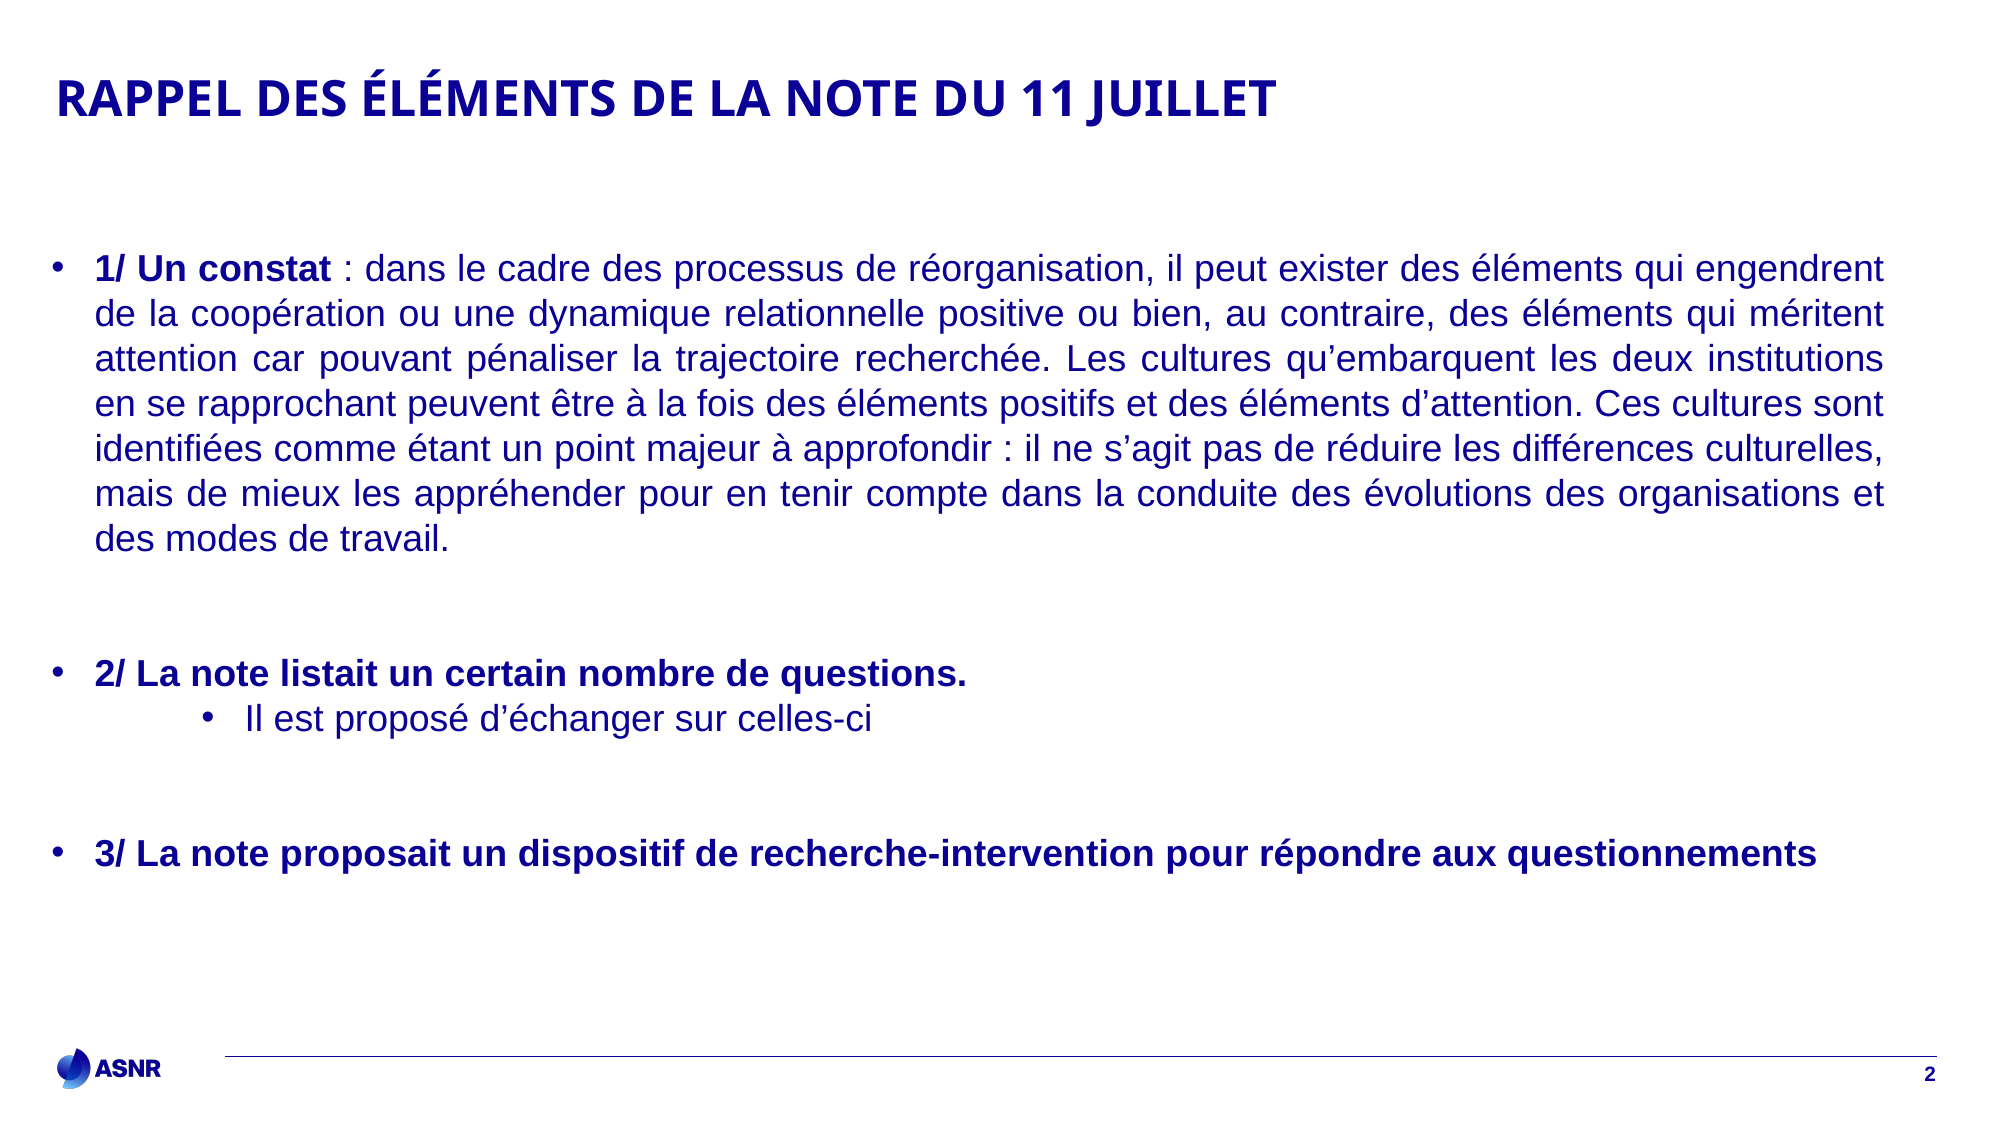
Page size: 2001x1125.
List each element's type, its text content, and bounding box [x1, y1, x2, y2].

picture [40, 1031, 178, 1106]
text_box 1/ Un constat : dans le cadre des processus de réorganisation, il peut exister des éléments qui engendrent de la coopération ou une dynamique relationnelle positive ou bien, au contraire, des éléments qui méritent attention car pouvant pénaliser la trajectoire recherchée. Les cultures qu’embarquent les deux institutions en se rapprochant peuvent être à la fois des éléments positifs et des éléments d’attention. Ces cultures sont identifiées comme étant un point majeur à approfondir : il ne s’agit pas de réduire les différences culturelles, mais de mieux les appréhender pour en tenir compte dans la conduite des évolutions des organisations et des modes de travail. 2/ La note listait un certain nombre de questions. Il est proposé d’échanger sur celles-ci 3/ La note proposait un dispositif de recherche-intervention pour répondre aux questionnements [36, 191, 1900, 1017]
title Rappel des éléments de la note du 11 juillet [40, 0, 1943, 135]
slide_number 2 [1848, 1055, 1951, 1092]
